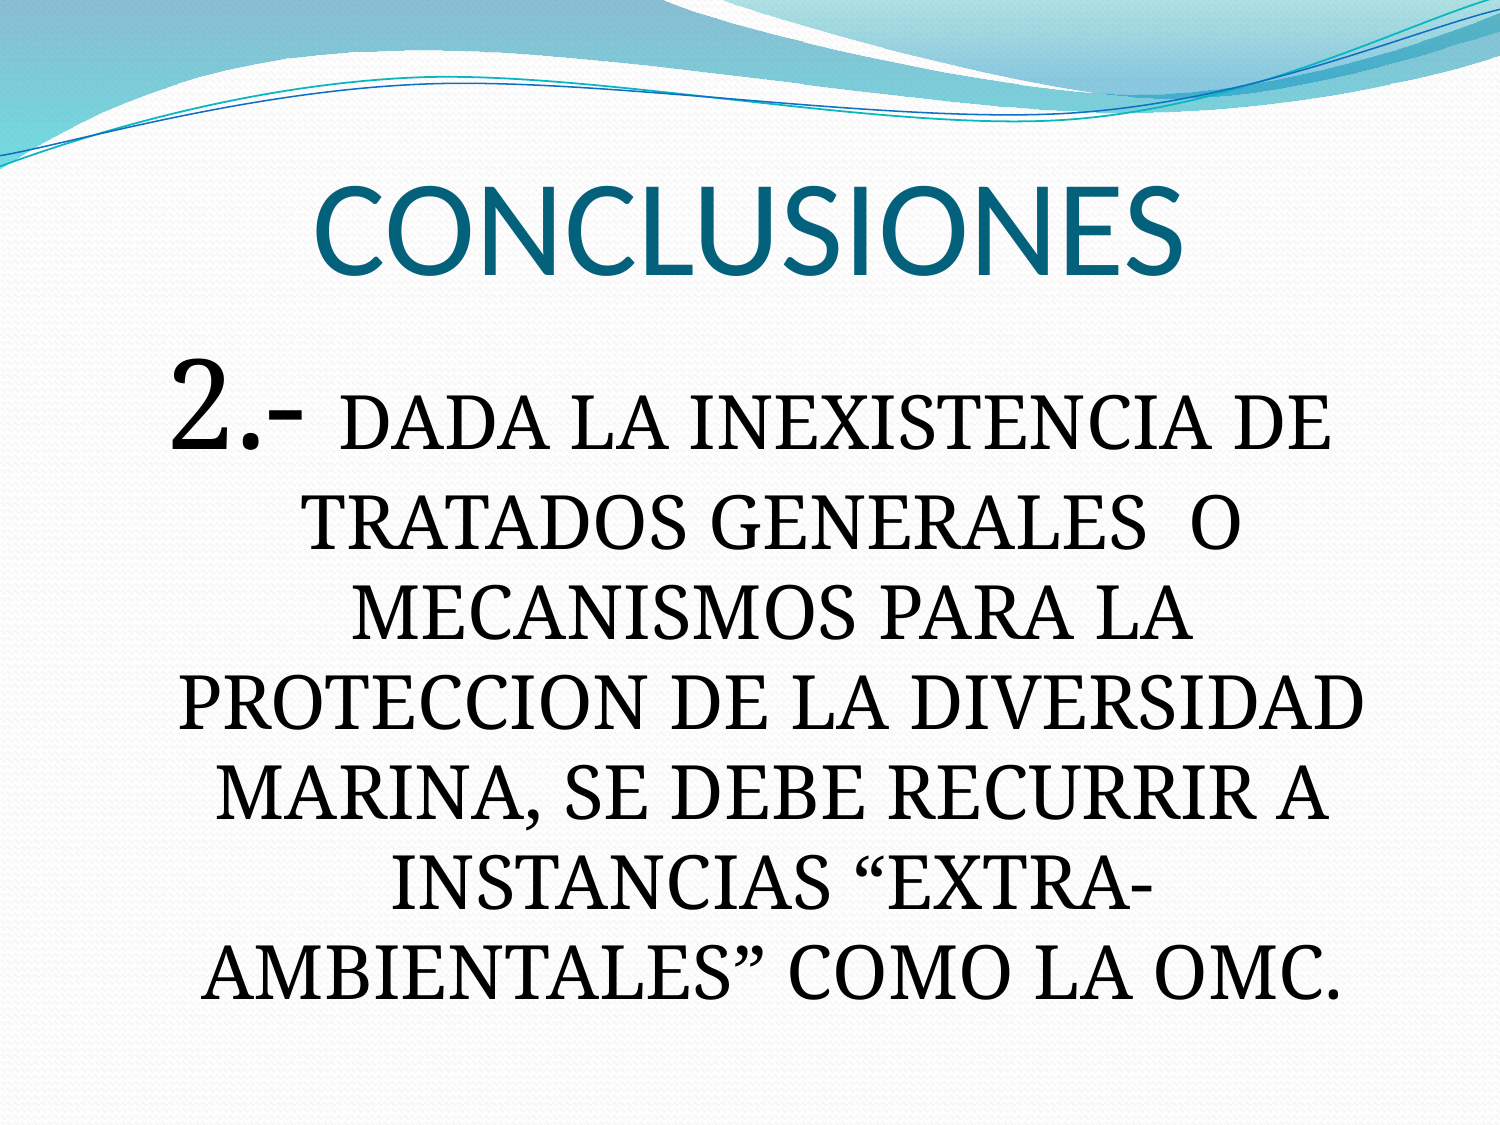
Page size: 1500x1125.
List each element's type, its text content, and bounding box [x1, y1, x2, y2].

title CONCLUSIONES [75, 115, 1425, 303]
list 2.- DADA LA INEXISTENCIA DE TRATADOS GENERALES O MECANISMOS PARA LA PROTECCION DE LA DIVERSIDAD MARINA, SE DEBE RECURRIR A INSTANCIAS “EXTRA-AMBIENTALES” COMO LA OMC. [75, 317, 1425, 1038]
